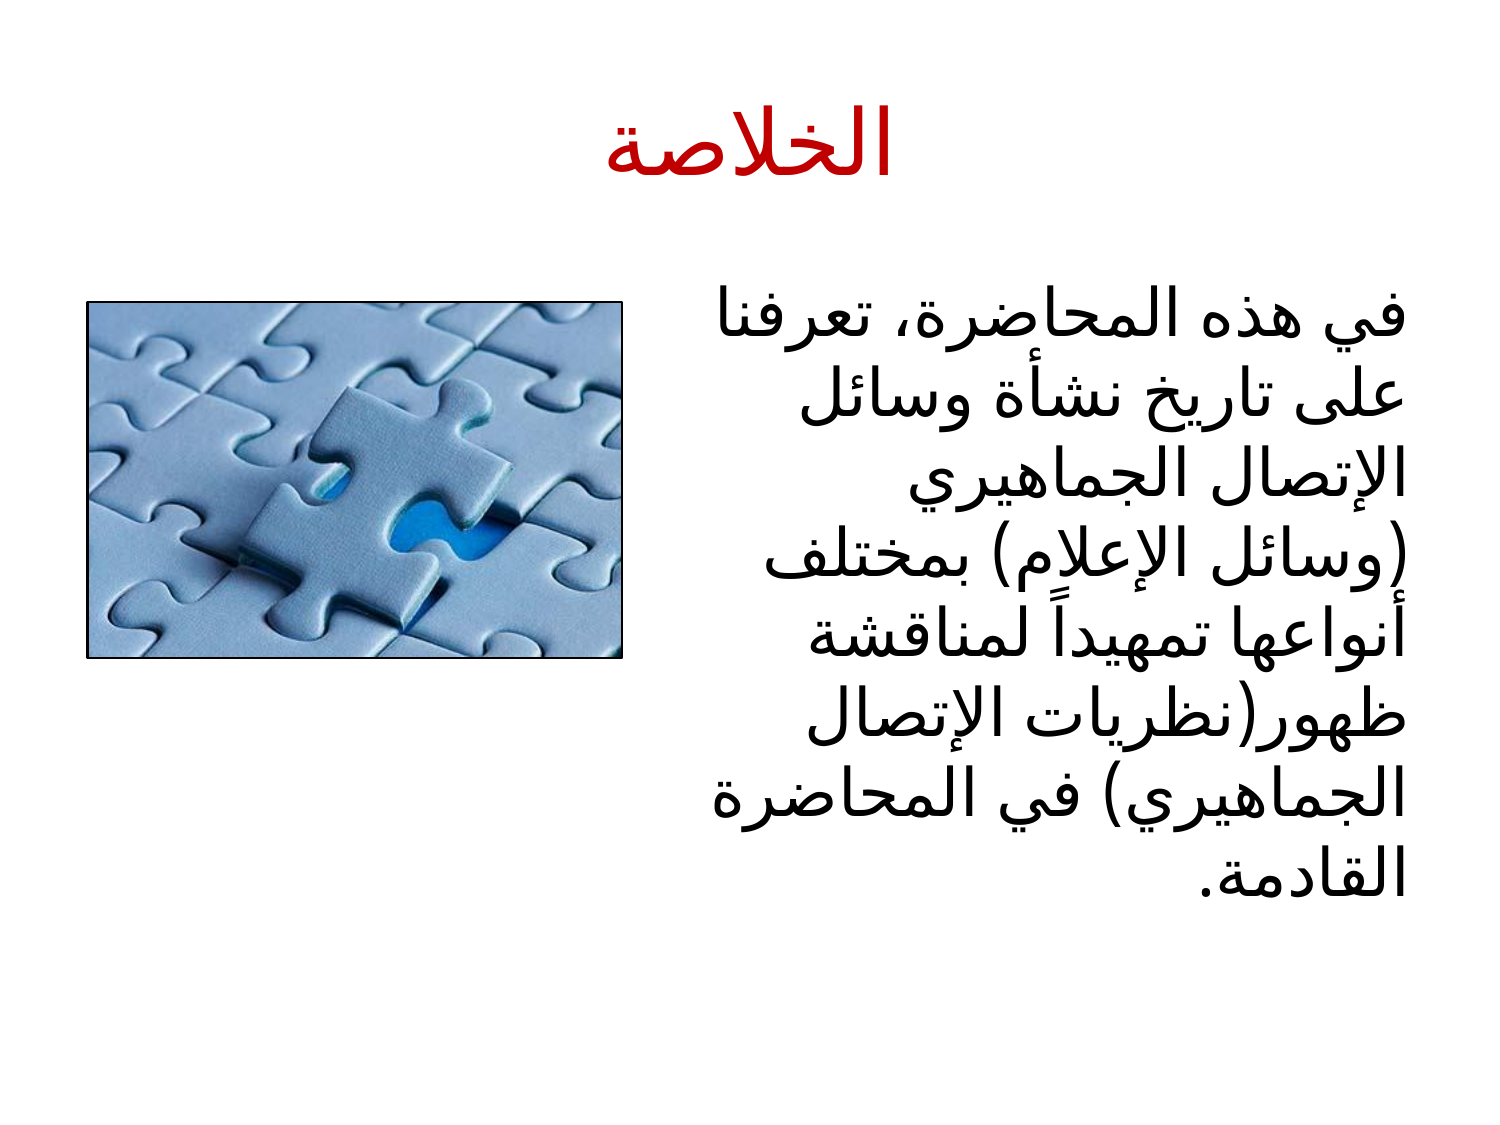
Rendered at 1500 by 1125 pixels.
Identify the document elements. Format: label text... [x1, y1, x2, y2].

title الخلاصة [75, 45, 1425, 233]
list في هذه المحاضرة، تعرفنا على تاريخ نشأة وسائل الإتصال الجماهيري (وسائل الإعلام) بمختلف أنواعها تمهيداً لمناقشة ظهور(نظريات الإتصال الجماهيري) في المحاضرة القادمة. [679, 262, 1425, 1005]
picture [88, 302, 622, 658]
